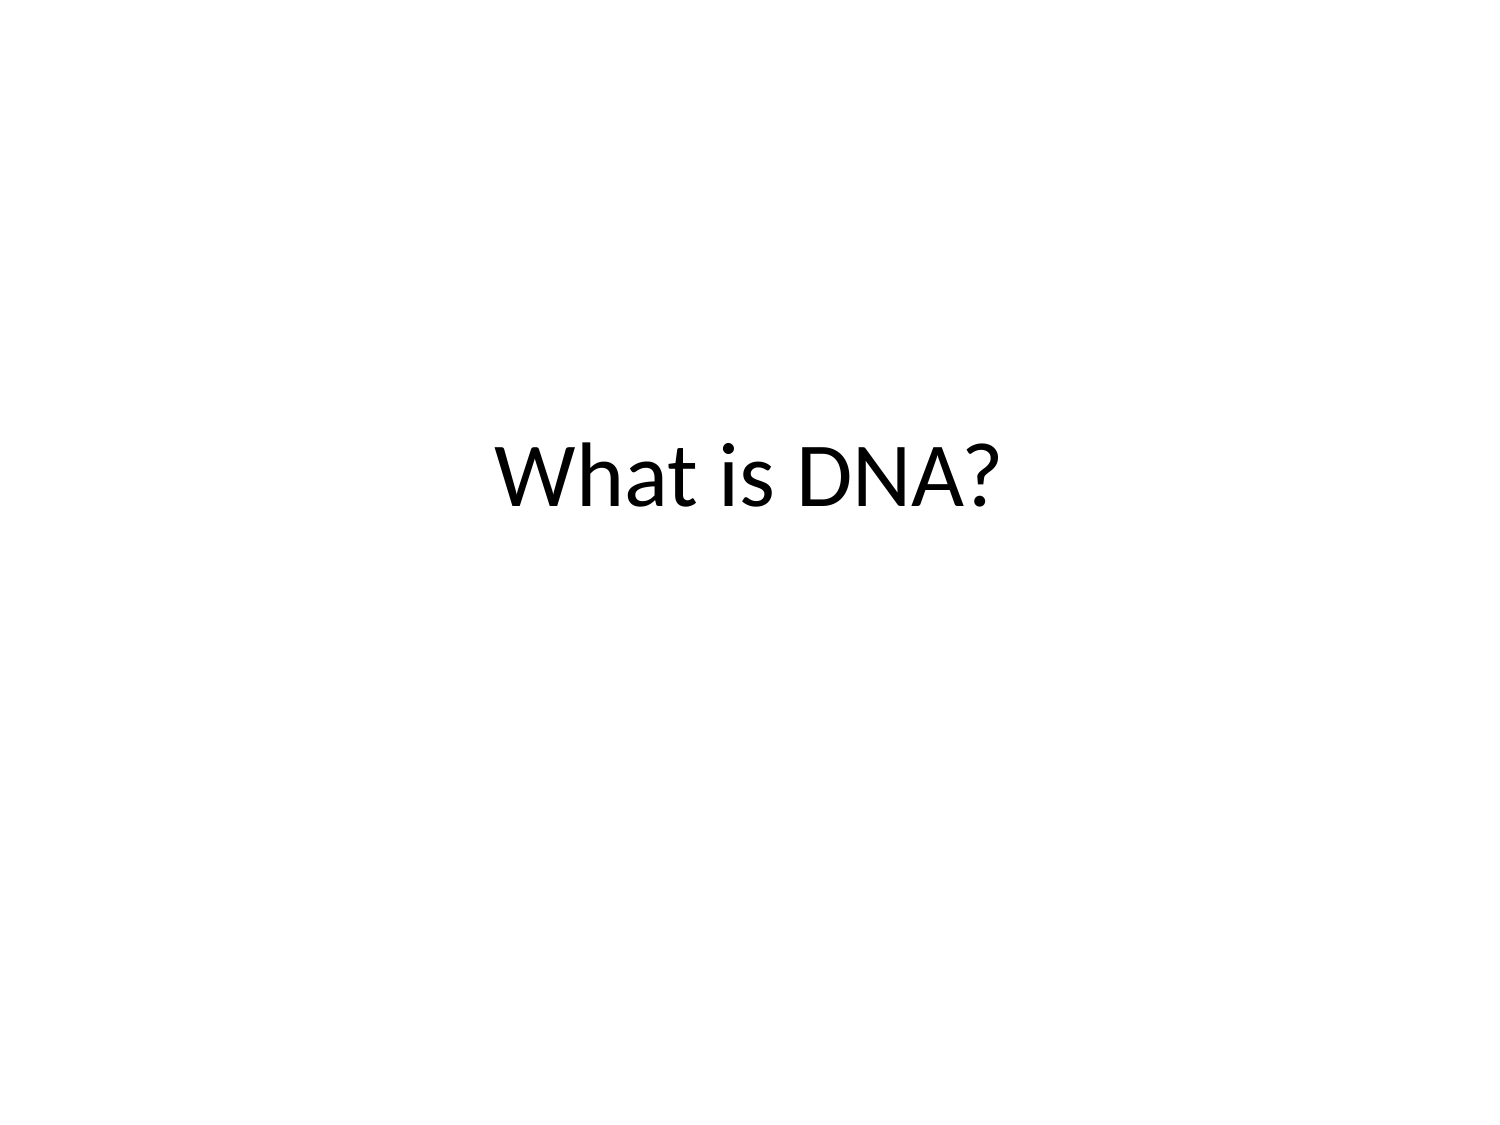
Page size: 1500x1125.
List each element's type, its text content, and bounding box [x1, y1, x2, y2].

title What is DNA? [112, 349, 1388, 591]
